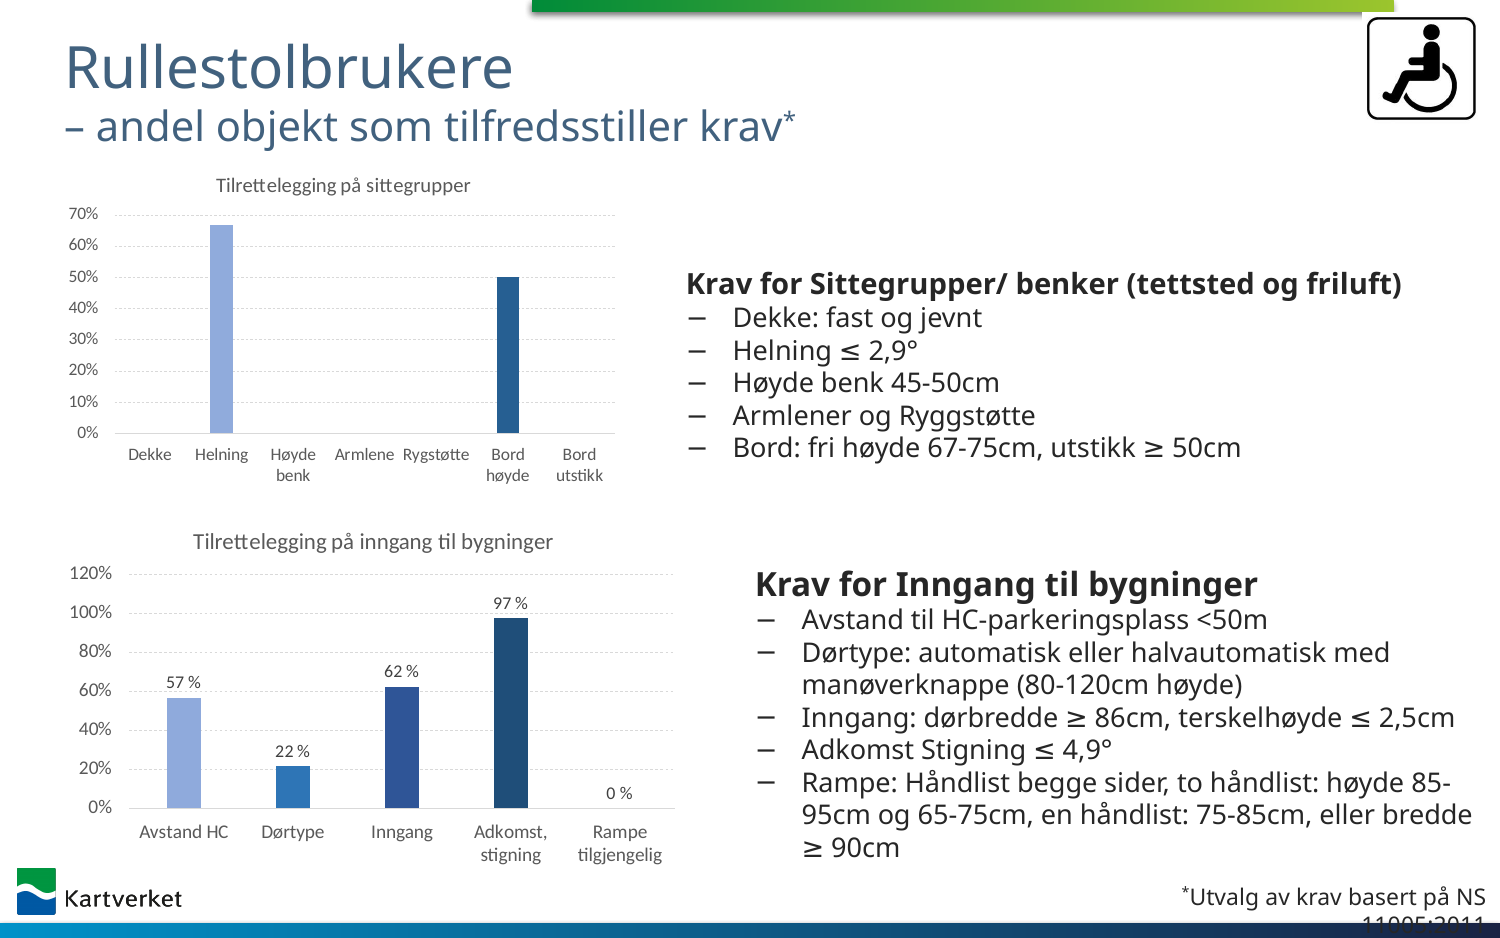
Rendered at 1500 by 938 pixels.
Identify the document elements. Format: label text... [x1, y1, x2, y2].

picture [62, 520, 685, 874]
text_box Krav for Sittegrupper/ benker (tettsted og friluft) Dekke: fast og jevnt Helning ≤ 2,9° Høyde benk 45-50cm Armlener og Ryggstøtte Bord: fri høyde 67-75cm, utstikk ≥ 50cm [670, 258, 1418, 471]
picture [1362, 12, 1481, 126]
text_box Rullestolbrukere – andel objekt som tilfredsstiller krav* [49, 25, 1431, 158]
picture [62, 166, 625, 492]
text_box Krav for Inngang til bygninger Avstand til HC-parkeringsplass <50m Dørtype: automatisk eller halvautomatisk med manøverknappe (80-120cm høyde) Inngang: dørbredde ≥ 86cm, terskelhøyde ≤ 2,5cm Adkomst Stigning ≤ 4,9° Rampe: Håndlist begge sider, to håndlist: høyde 85-95cm og 65-75cm, en håndlist: 75-85cm, eller bredde ≥ 90cm [740, 555, 1491, 870]
text_box *Utvalg av krav basert på NS 11005:2011 [1068, 873, 1500, 938]
